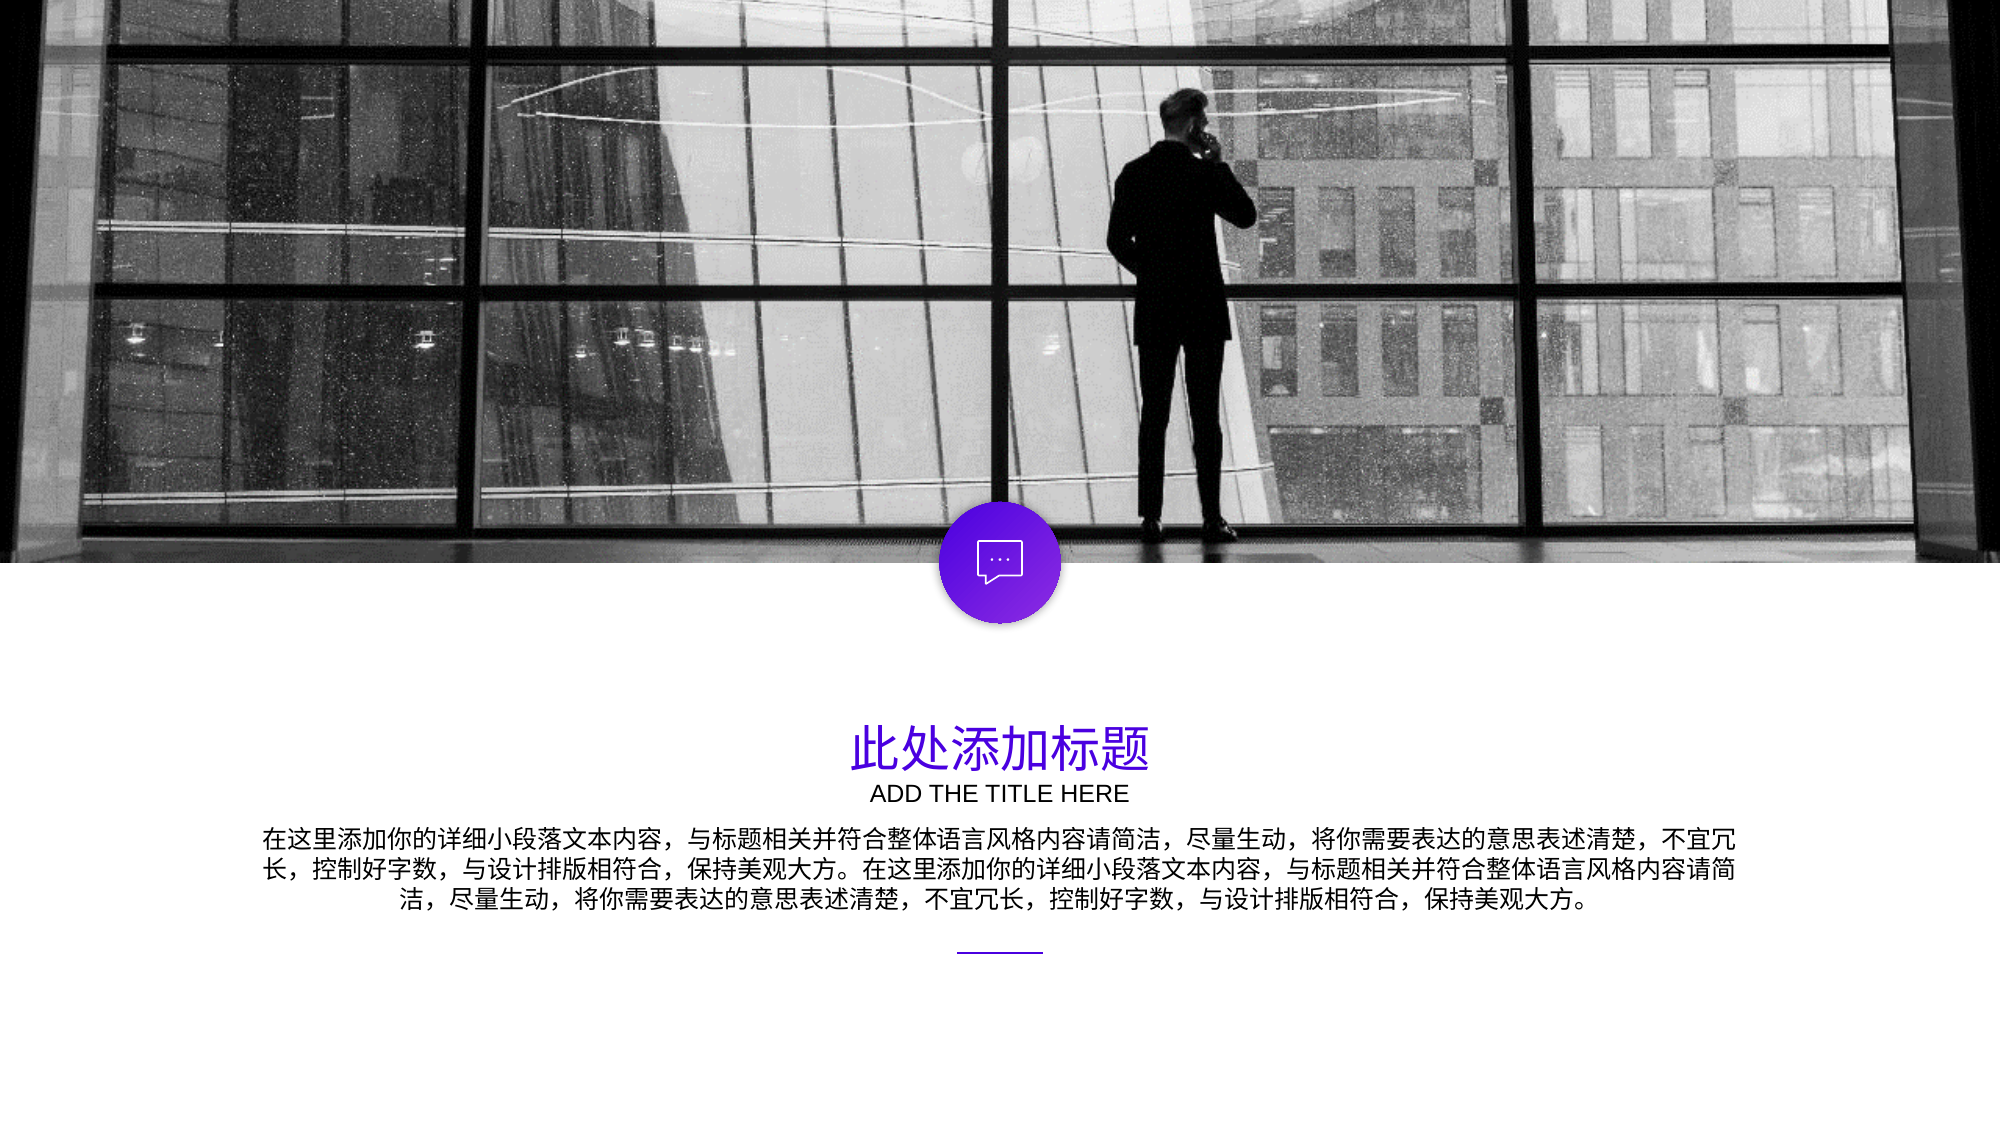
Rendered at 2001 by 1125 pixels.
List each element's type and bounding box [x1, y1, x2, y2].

text_box [247, 710, 1753, 953]
picture [0, 0, 2000, 563]
text_box [939, 501, 1061, 624]
